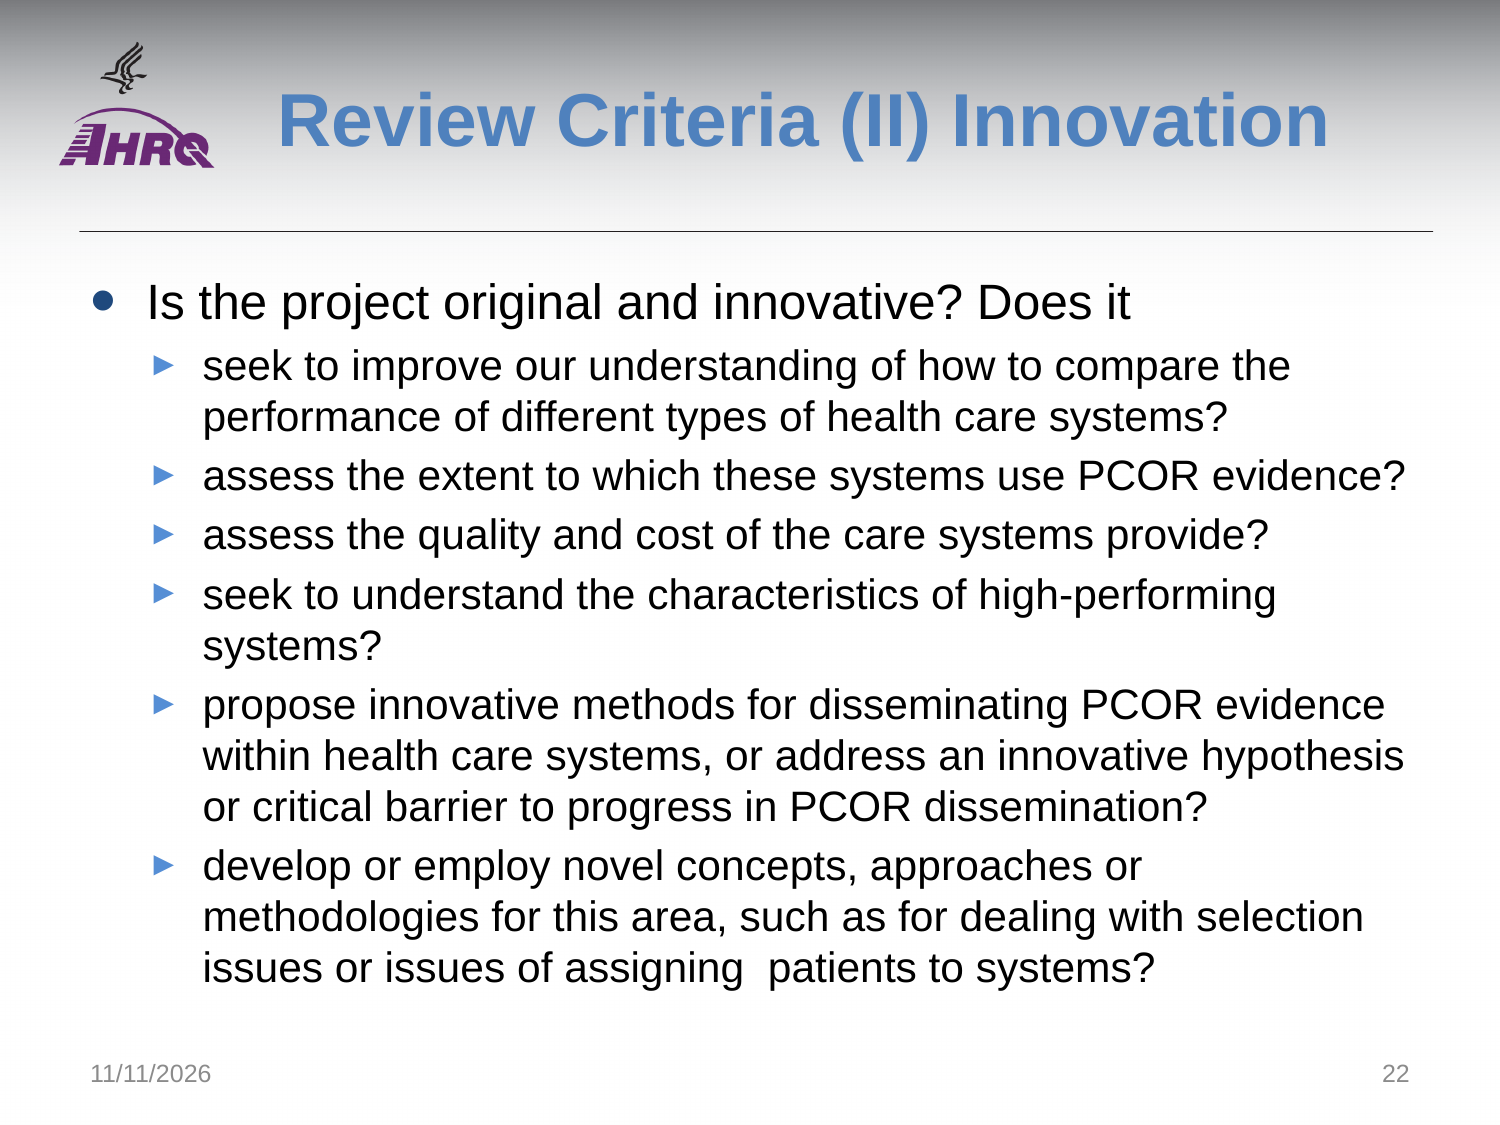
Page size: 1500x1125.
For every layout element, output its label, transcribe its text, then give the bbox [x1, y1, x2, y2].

title Review Criteria (II) Innovation [262, 45, 1425, 188]
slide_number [75, 1042, 425, 1103]
list Is the project original and innovative? Does it seek to improve our understanding of how to compare the performance of different types of health care systems? assess the extent to which these systems use PCOR evidence? assess the quality and cost of the care systems provide? seek to understand the characteristics of high-performing systems? propose innovative methods for disseminating PCOR evidence within health care systems, or address an innovative hypothesis or critical barrier to progress in PCOR dissemination? develop or employ novel concepts, approaches or methodologies for this area, such as for dealing with selection issues or issues of assigning patients to systems? [75, 262, 1425, 1005]
picture [0, 0, 1500, 1125]
slide_number 22 [1074, 1042, 1425, 1103]
